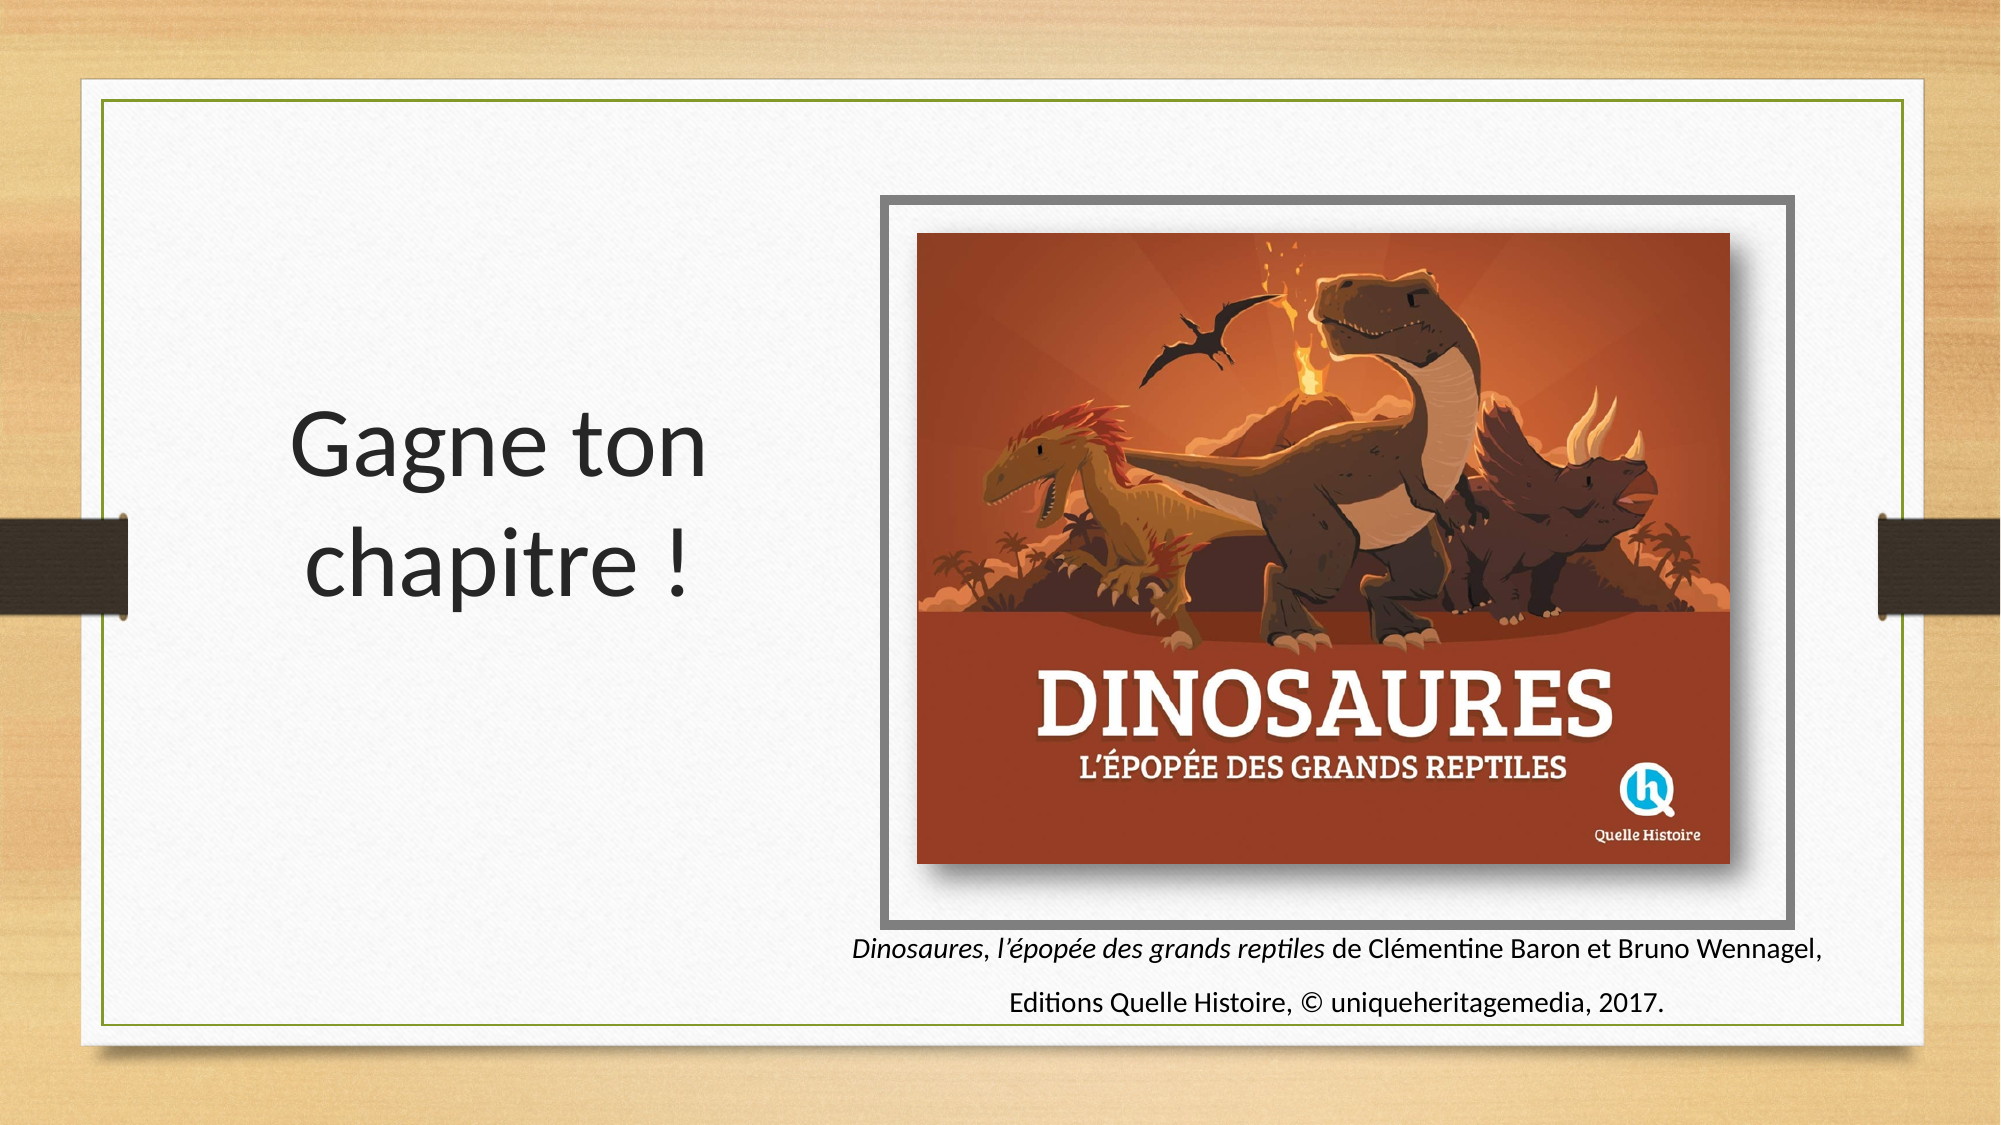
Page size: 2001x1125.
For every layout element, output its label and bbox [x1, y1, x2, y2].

text_box [0, 0, 2000, 1125]
picture [888, 204, 1787, 921]
